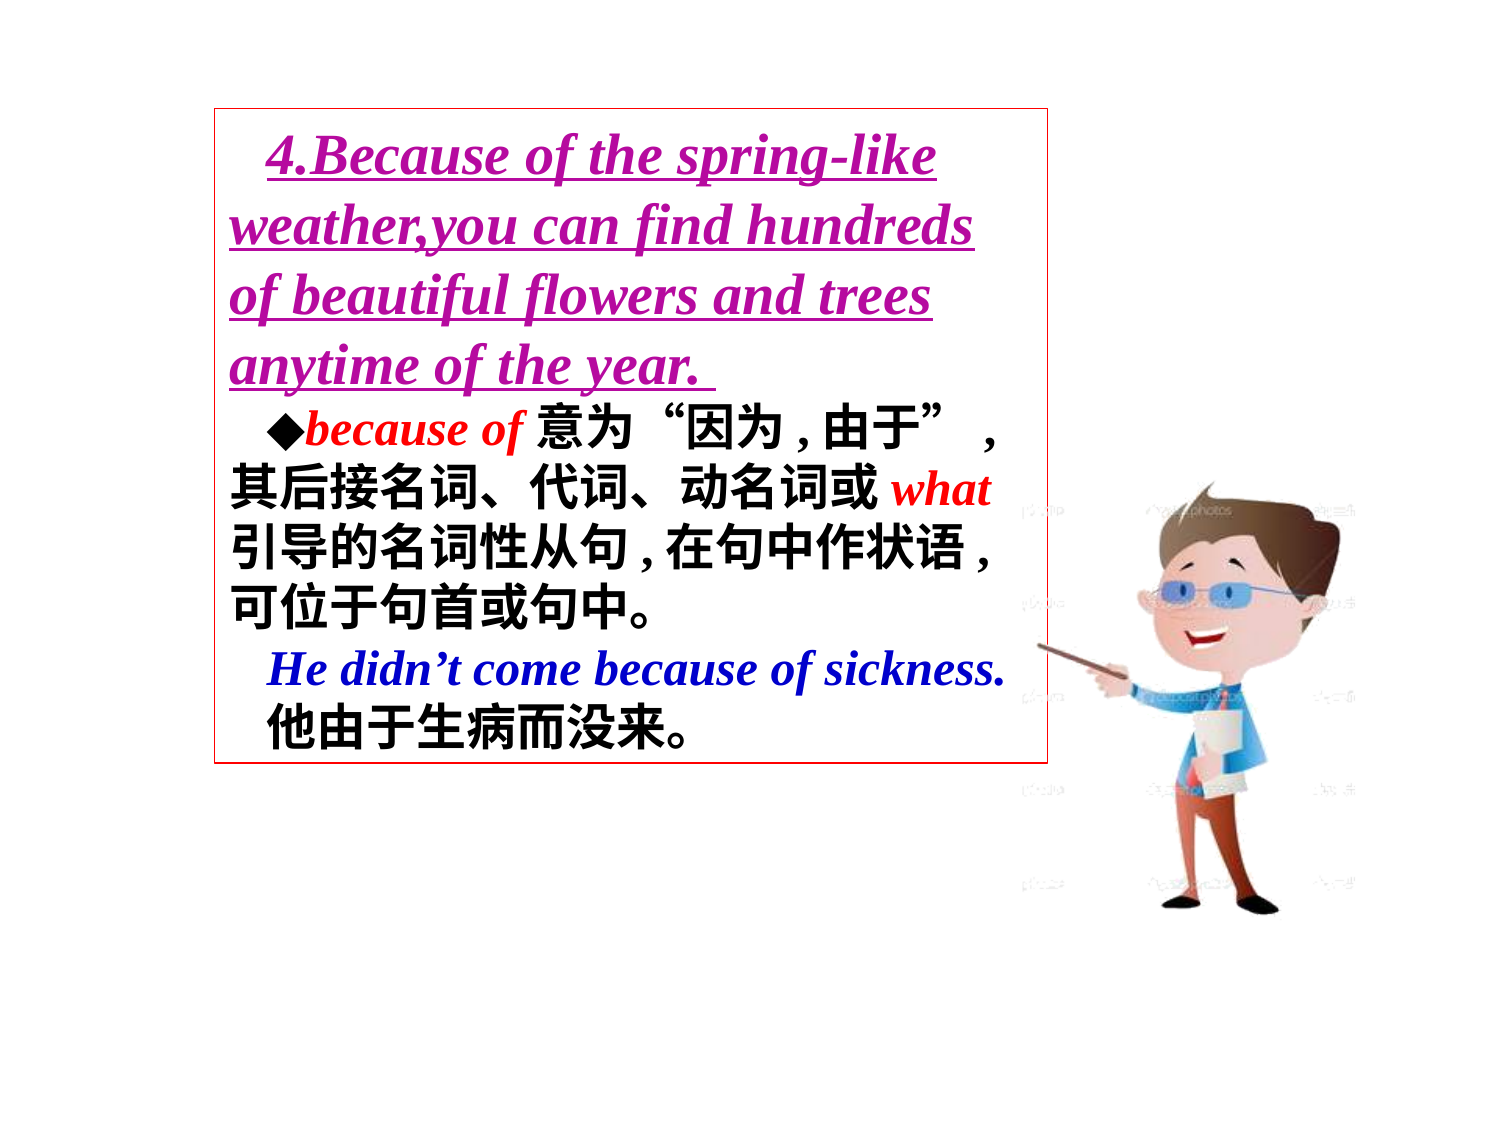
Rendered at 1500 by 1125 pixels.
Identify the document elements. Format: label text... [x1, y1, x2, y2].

text_box 4.Because of the spring-like weather,you can find hundreds of beautiful flowers and trees anytime of the year. ◆because of意为“因为,由于”,其后接名词、代词、动名词或what引导的名词性从句,在句中作状语,可位于句首或句中。 He didn’t come because of sickness. 他由于生病而没来。 [214, 108, 1048, 764]
picture [1020, 457, 1358, 938]
